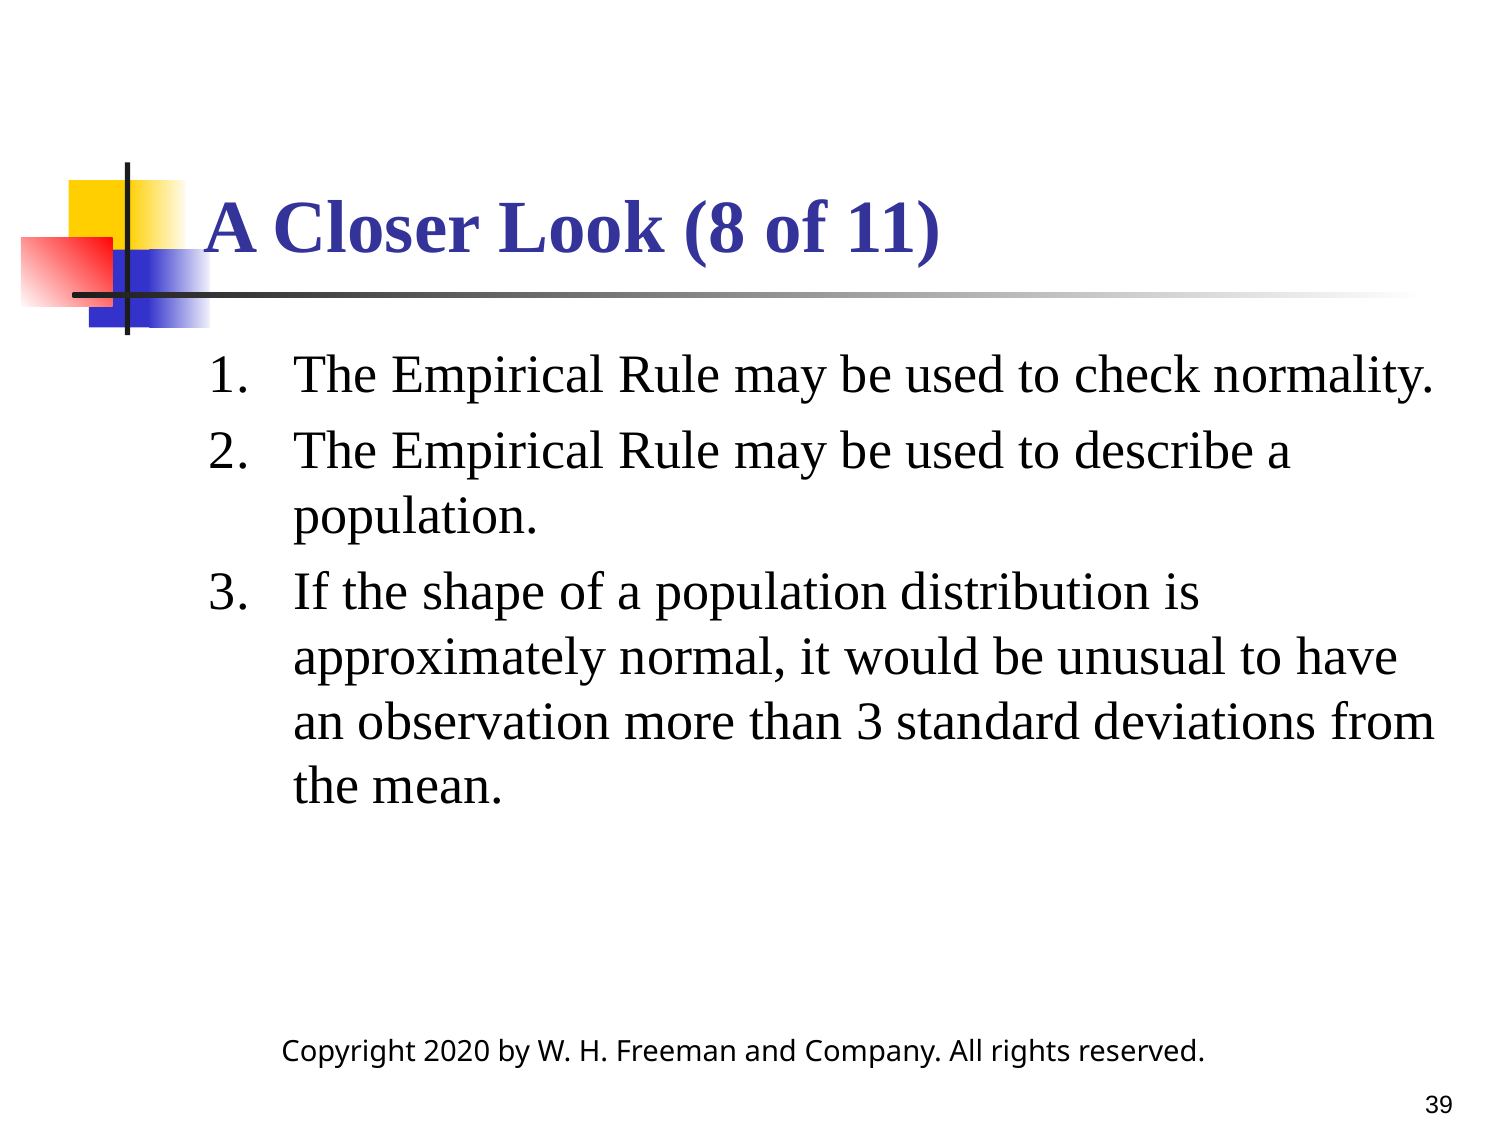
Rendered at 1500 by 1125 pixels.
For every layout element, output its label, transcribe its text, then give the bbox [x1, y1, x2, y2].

list The Empirical Rule may be used to check normality. The Empirical Rule may be used to describe a population. If the shape of a population distribution is approximately normal, it would be unusual to have an observation more than 3 standard deviations from the mean. [193, 331, 1469, 1006]
title A Closer Look (8 of 11) [188, 35, 1468, 275]
